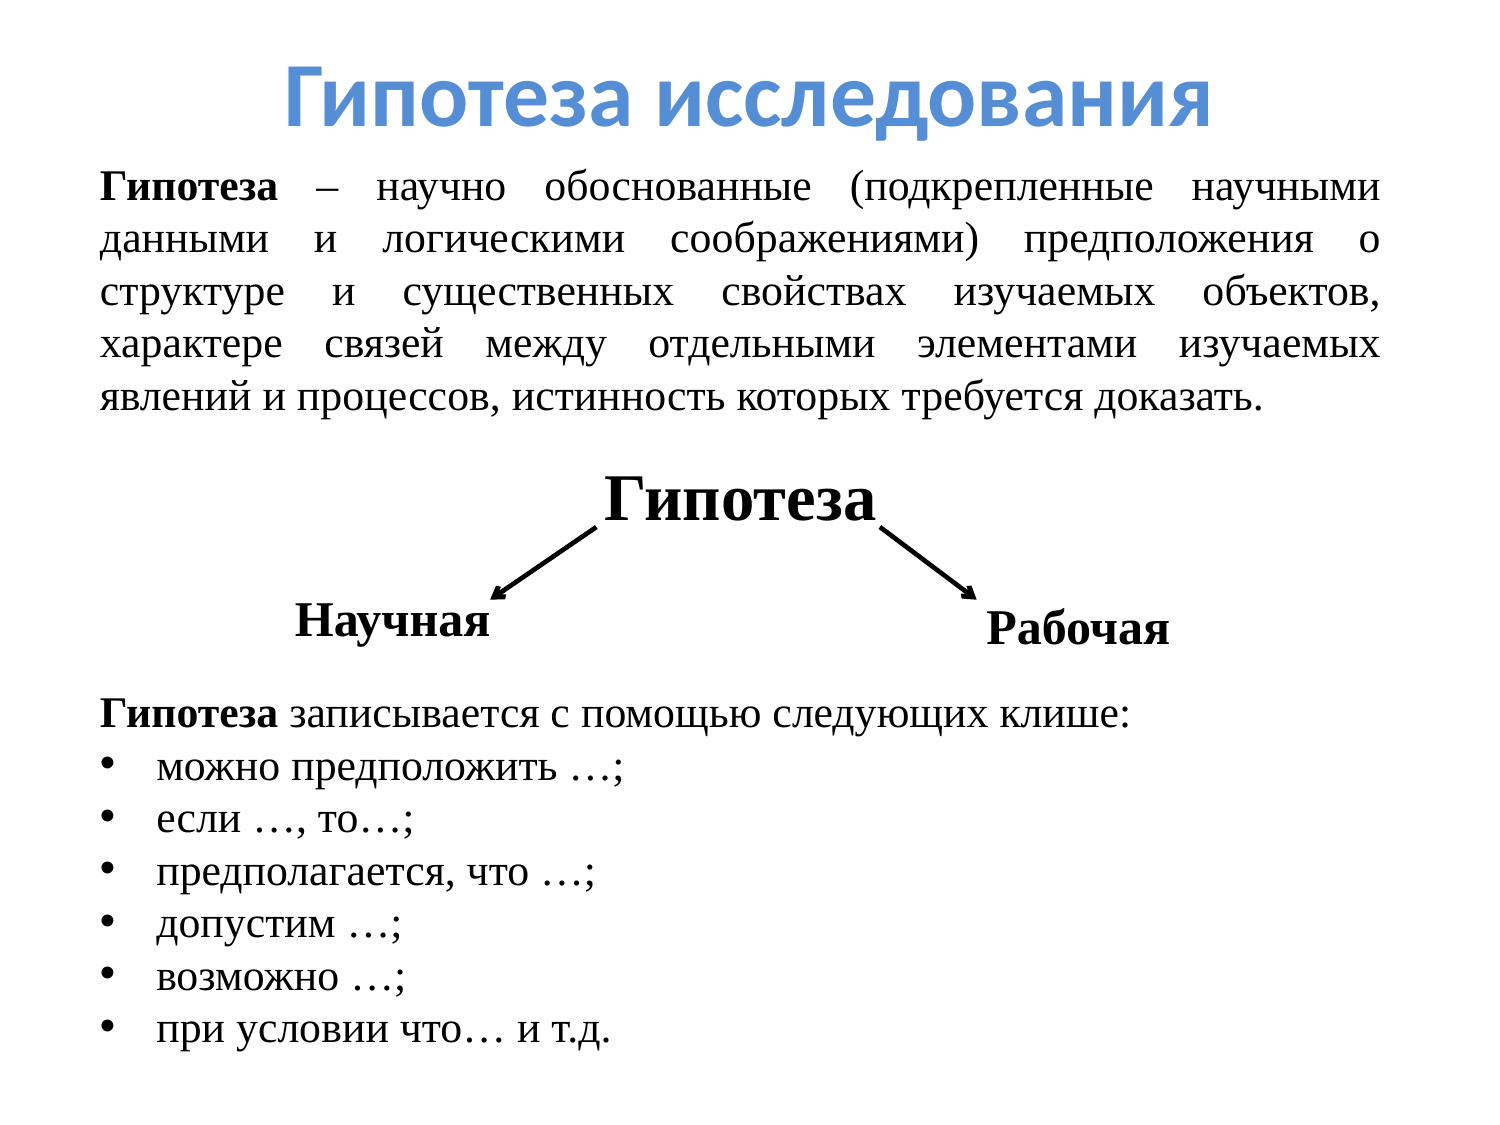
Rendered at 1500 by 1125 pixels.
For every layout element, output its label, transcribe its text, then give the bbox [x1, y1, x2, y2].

text_box Рабочая [956, 577, 1201, 671]
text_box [489, 526, 597, 600]
title Гипотеза исследования [75, 0, 1425, 183]
text_box Научная [275, 575, 510, 657]
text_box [879, 526, 977, 600]
text_box Гипотеза – научно обоснованные (подкрепленные научными данными и логическими соображениями) предположения о структуре и существенных свойствах изучаемых объектов, характере связей между отдельными элементами изучаемых явлений и процессов, истинность которых требуется доказать. Гипотеза Гипотеза записывается с помощью следующих клише: можно предположить …; если …, то…; предполагается, что …; допустим …; возможно …; при условии что… и т.д. [85, 149, 1397, 1059]
